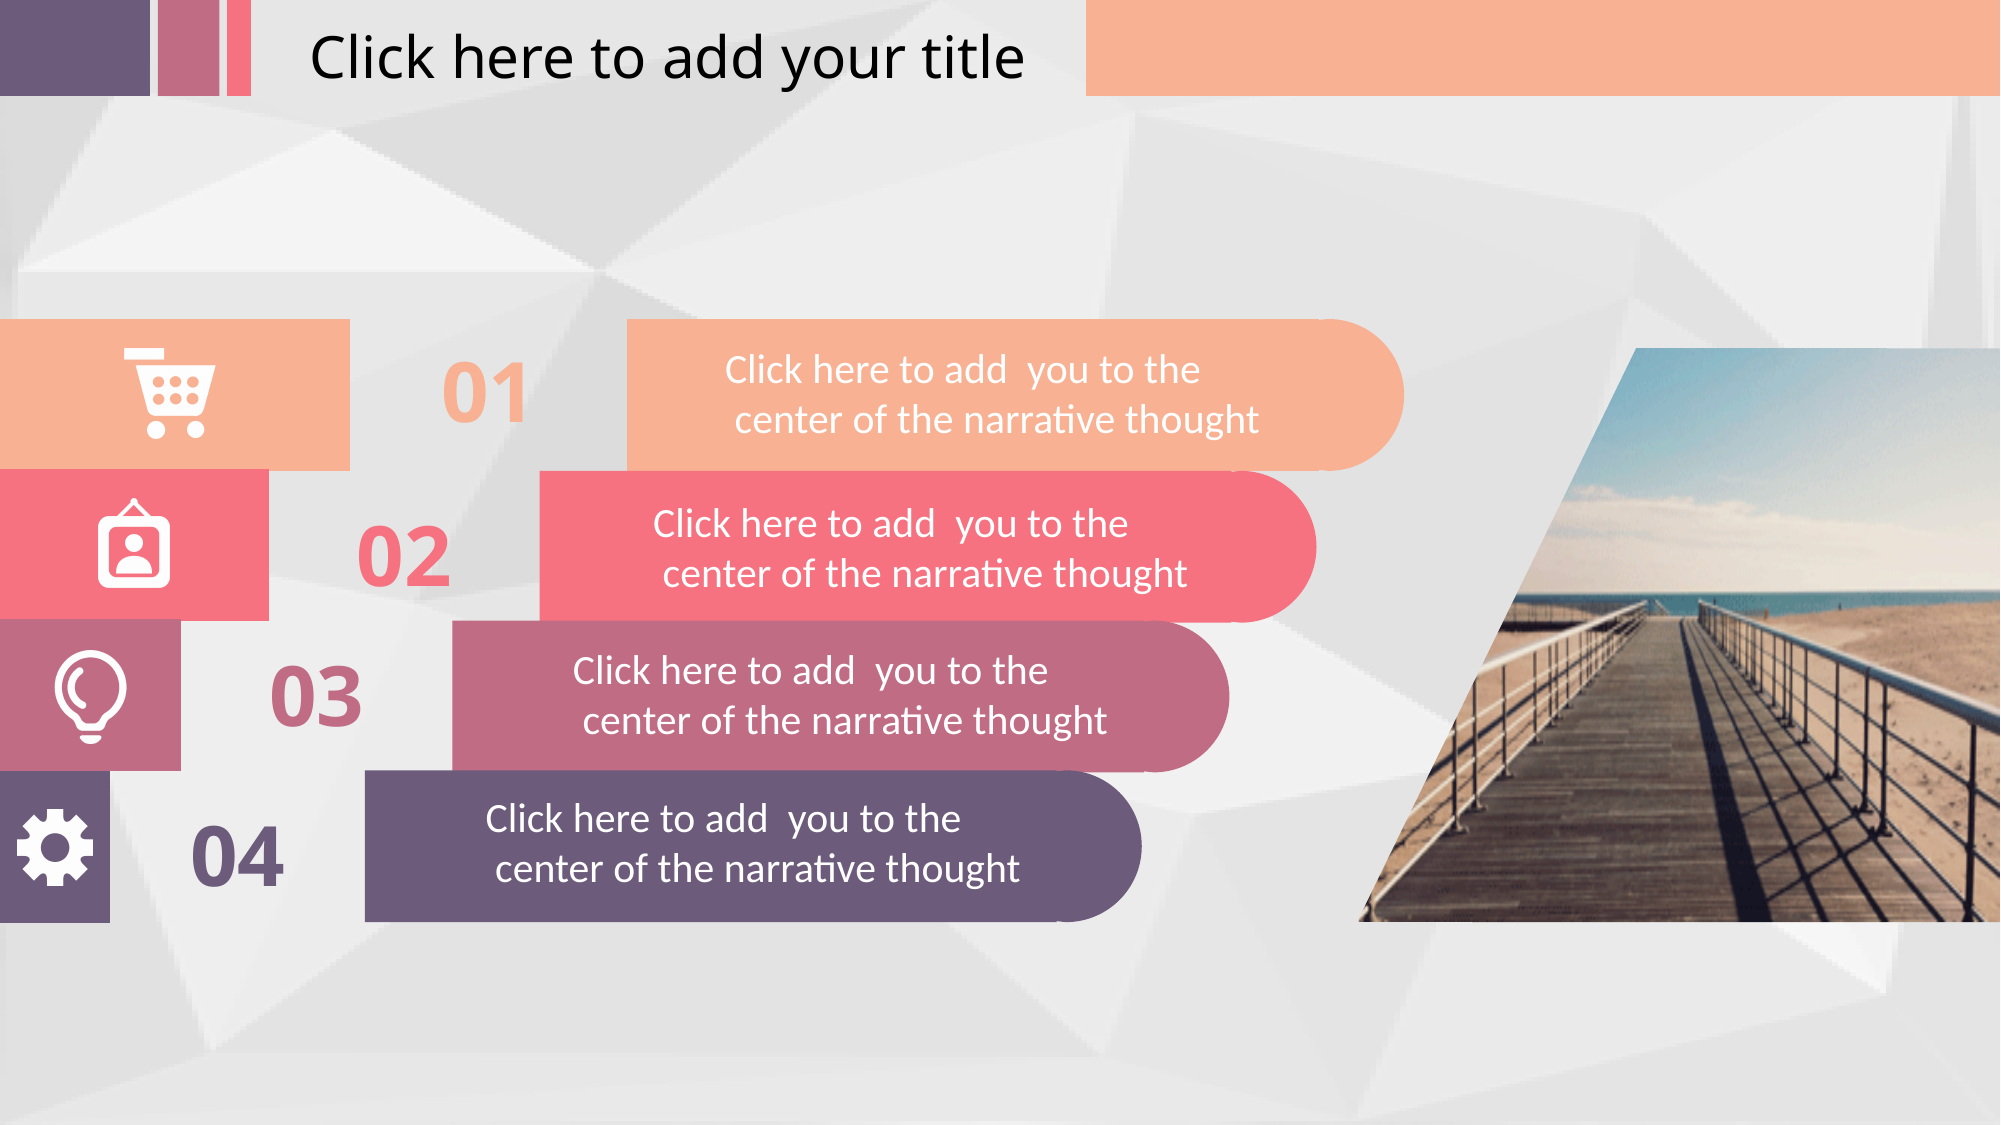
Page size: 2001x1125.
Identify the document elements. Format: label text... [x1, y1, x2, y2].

text_box Click here to add you to the center of the narrative thought [470, 783, 1036, 898]
text_box [627, 319, 1405, 471]
text_box [0, 469, 269, 622]
text_box [227, 0, 251, 96]
text_box [0, 319, 351, 471]
picture [17, 809, 93, 886]
text_box Click here to add your title [295, 12, 1042, 168]
text_box Click here to add you to the center of the narrative thought [558, 635, 1124, 751]
text_box [364, 770, 1142, 923]
text_box 01 [426, 332, 552, 447]
text_box [1358, 348, 2000, 923]
picture [0, 0, 2001, 1125]
picture [44, 650, 137, 744]
text_box [0, 771, 111, 924]
text_box 04 [175, 795, 301, 911]
text_box [157, 0, 220, 96]
picture [124, 348, 216, 440]
text_box 02 [341, 495, 467, 610]
text_box [0, 619, 182, 772]
text_box [452, 620, 1230, 773]
text_box [1086, 0, 2000, 96]
text_box 03 [254, 635, 380, 751]
text_box Click here to add you to the center of the narrative thought [638, 488, 1204, 604]
text_box Click here to add you to the center of the narrative thought [710, 334, 1276, 449]
picture [98, 498, 170, 588]
text_box [539, 470, 1317, 623]
text_box [0, 0, 150, 96]
